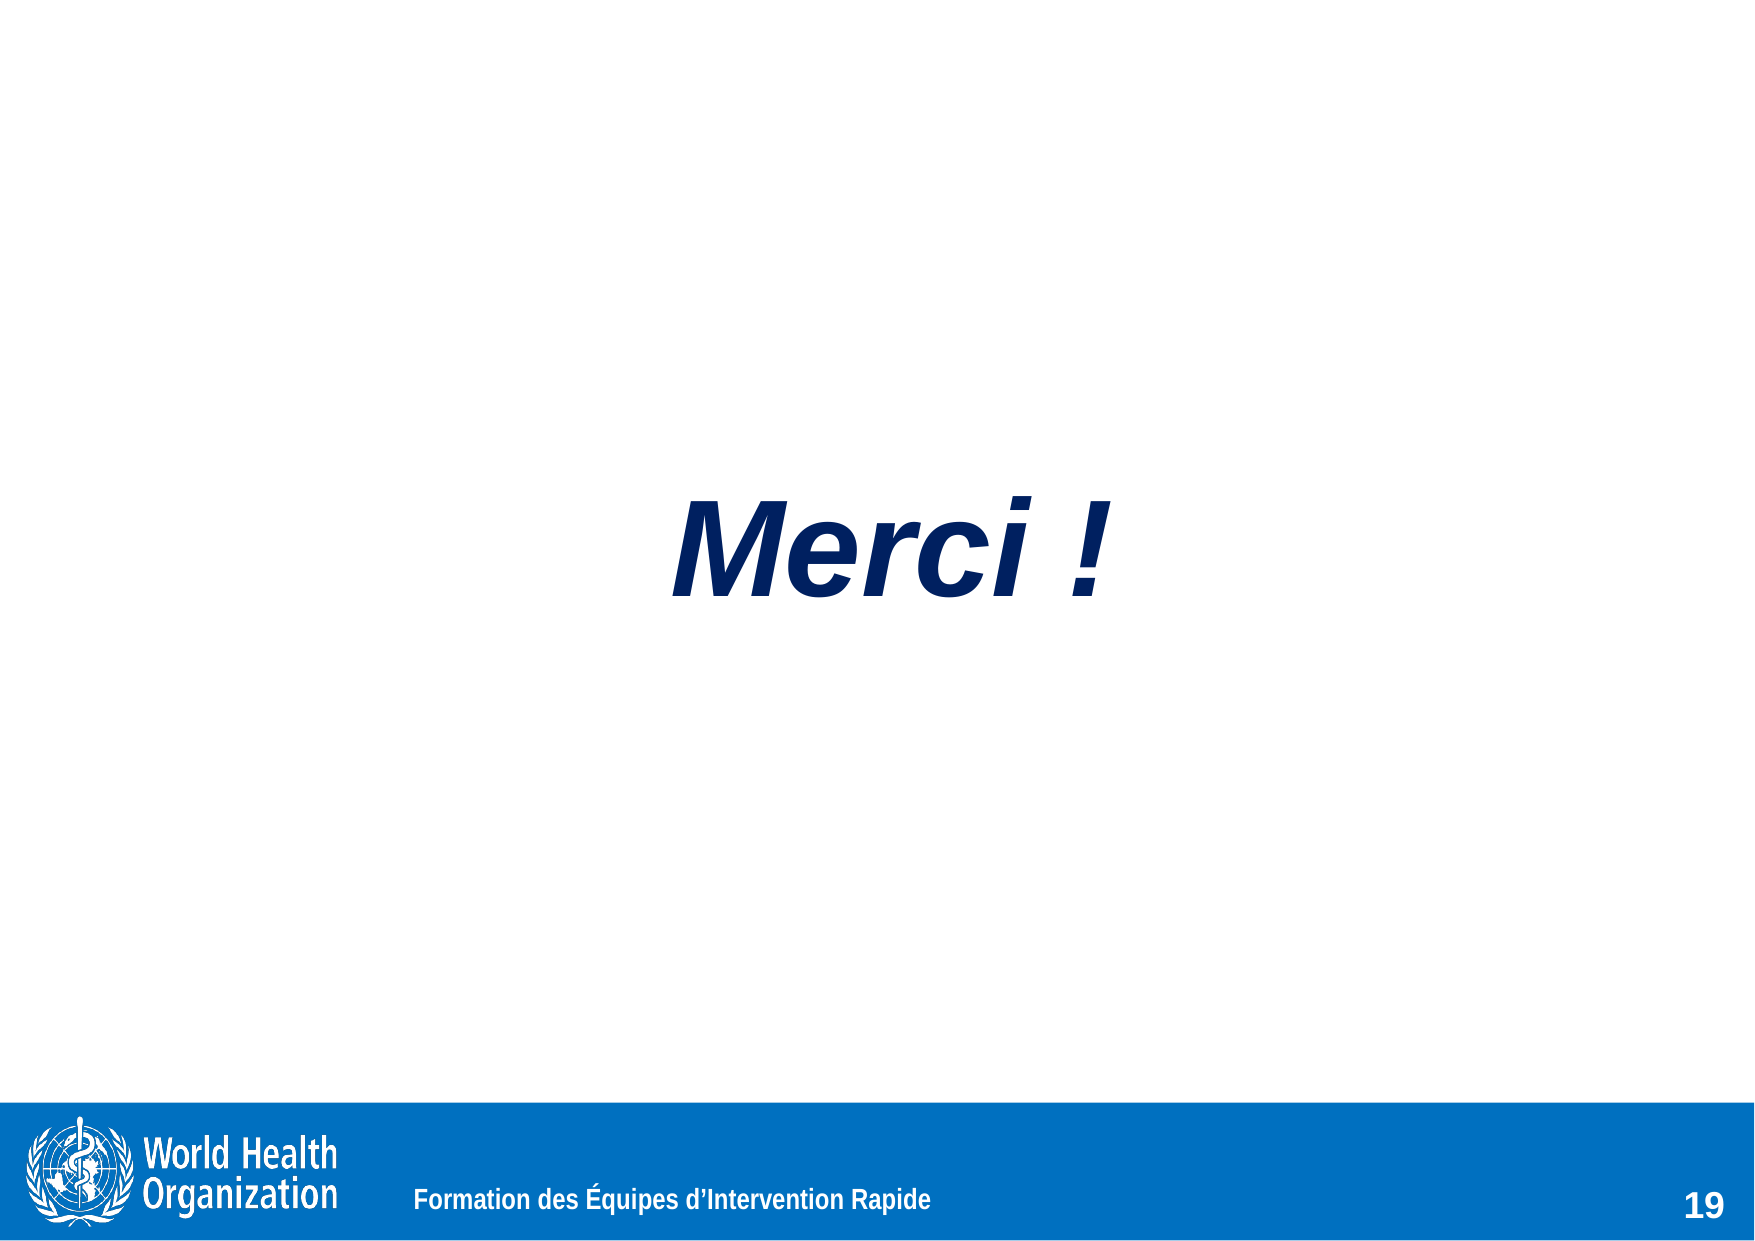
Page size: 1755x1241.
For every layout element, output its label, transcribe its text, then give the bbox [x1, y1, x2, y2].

title Merci ! [147, 437, 1637, 645]
picture [25, 1116, 337, 1227]
